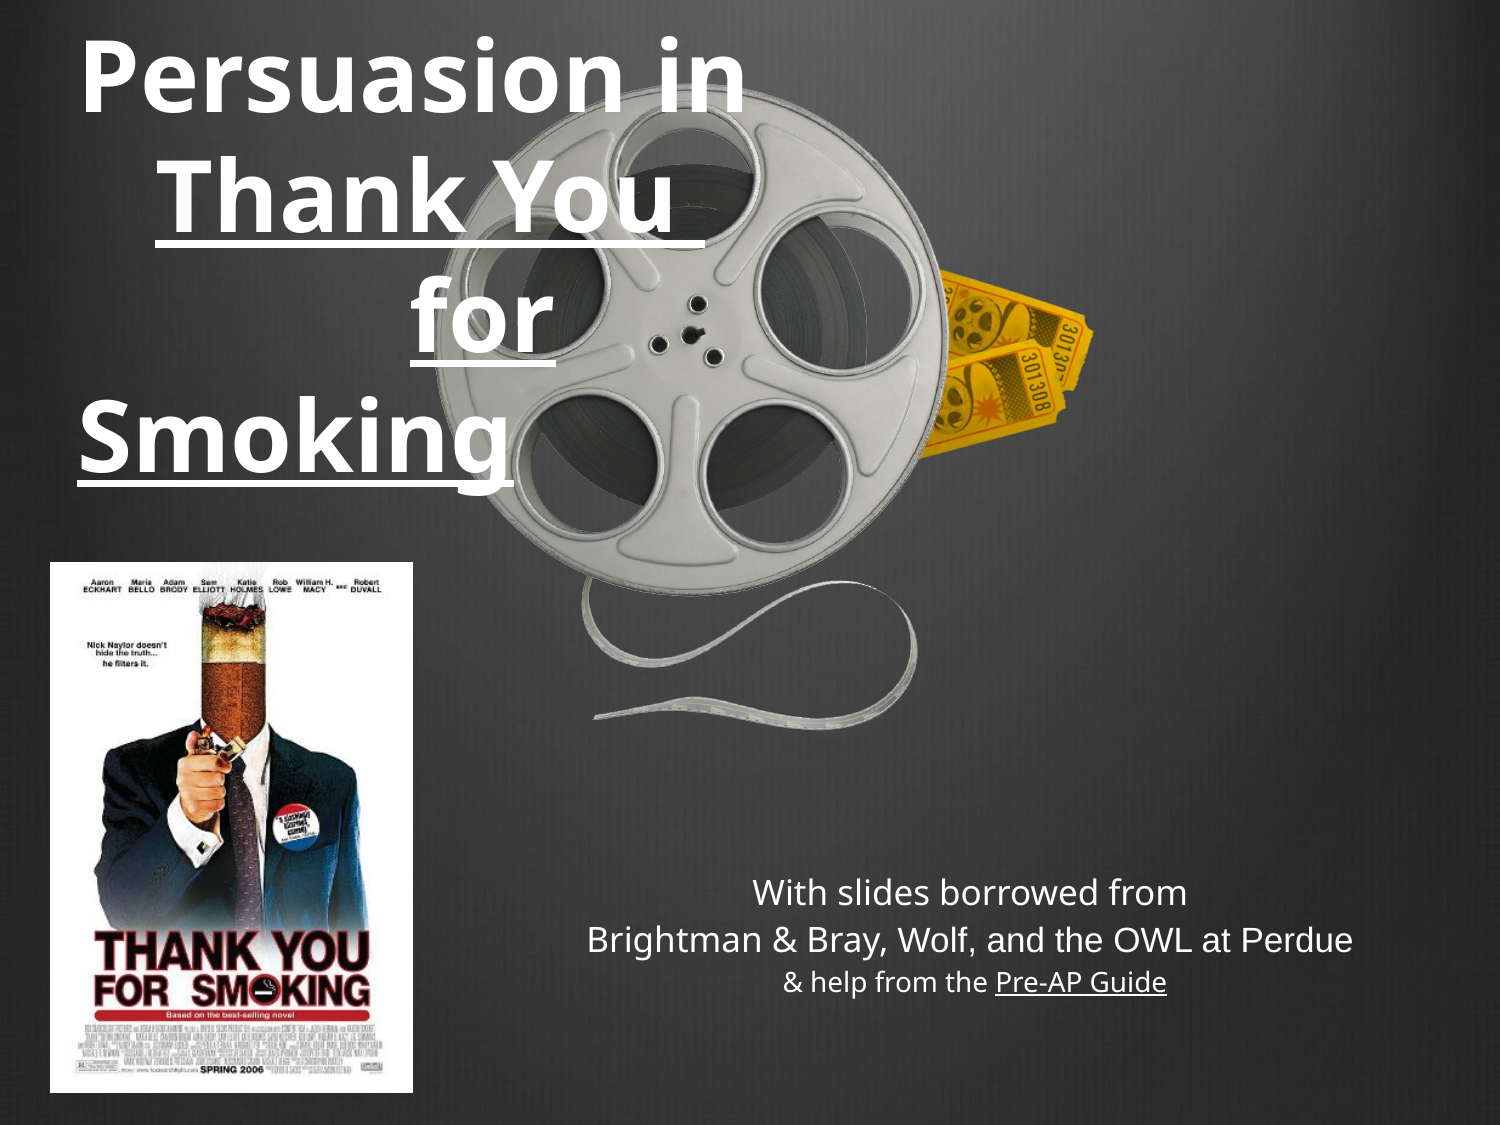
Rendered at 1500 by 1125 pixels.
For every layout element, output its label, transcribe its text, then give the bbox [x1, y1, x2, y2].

title Satire and Persuasion in Thank You for Smoking [62, 312, 1475, 500]
picture [412, 49, 1078, 312]
subtitle With slides borrowed from Brightman & Bray, Wolf, and the OWL at Perdue & help from the Pre-AP Guide [443, 862, 1500, 1007]
picture [49, 500, 975, 1093]
